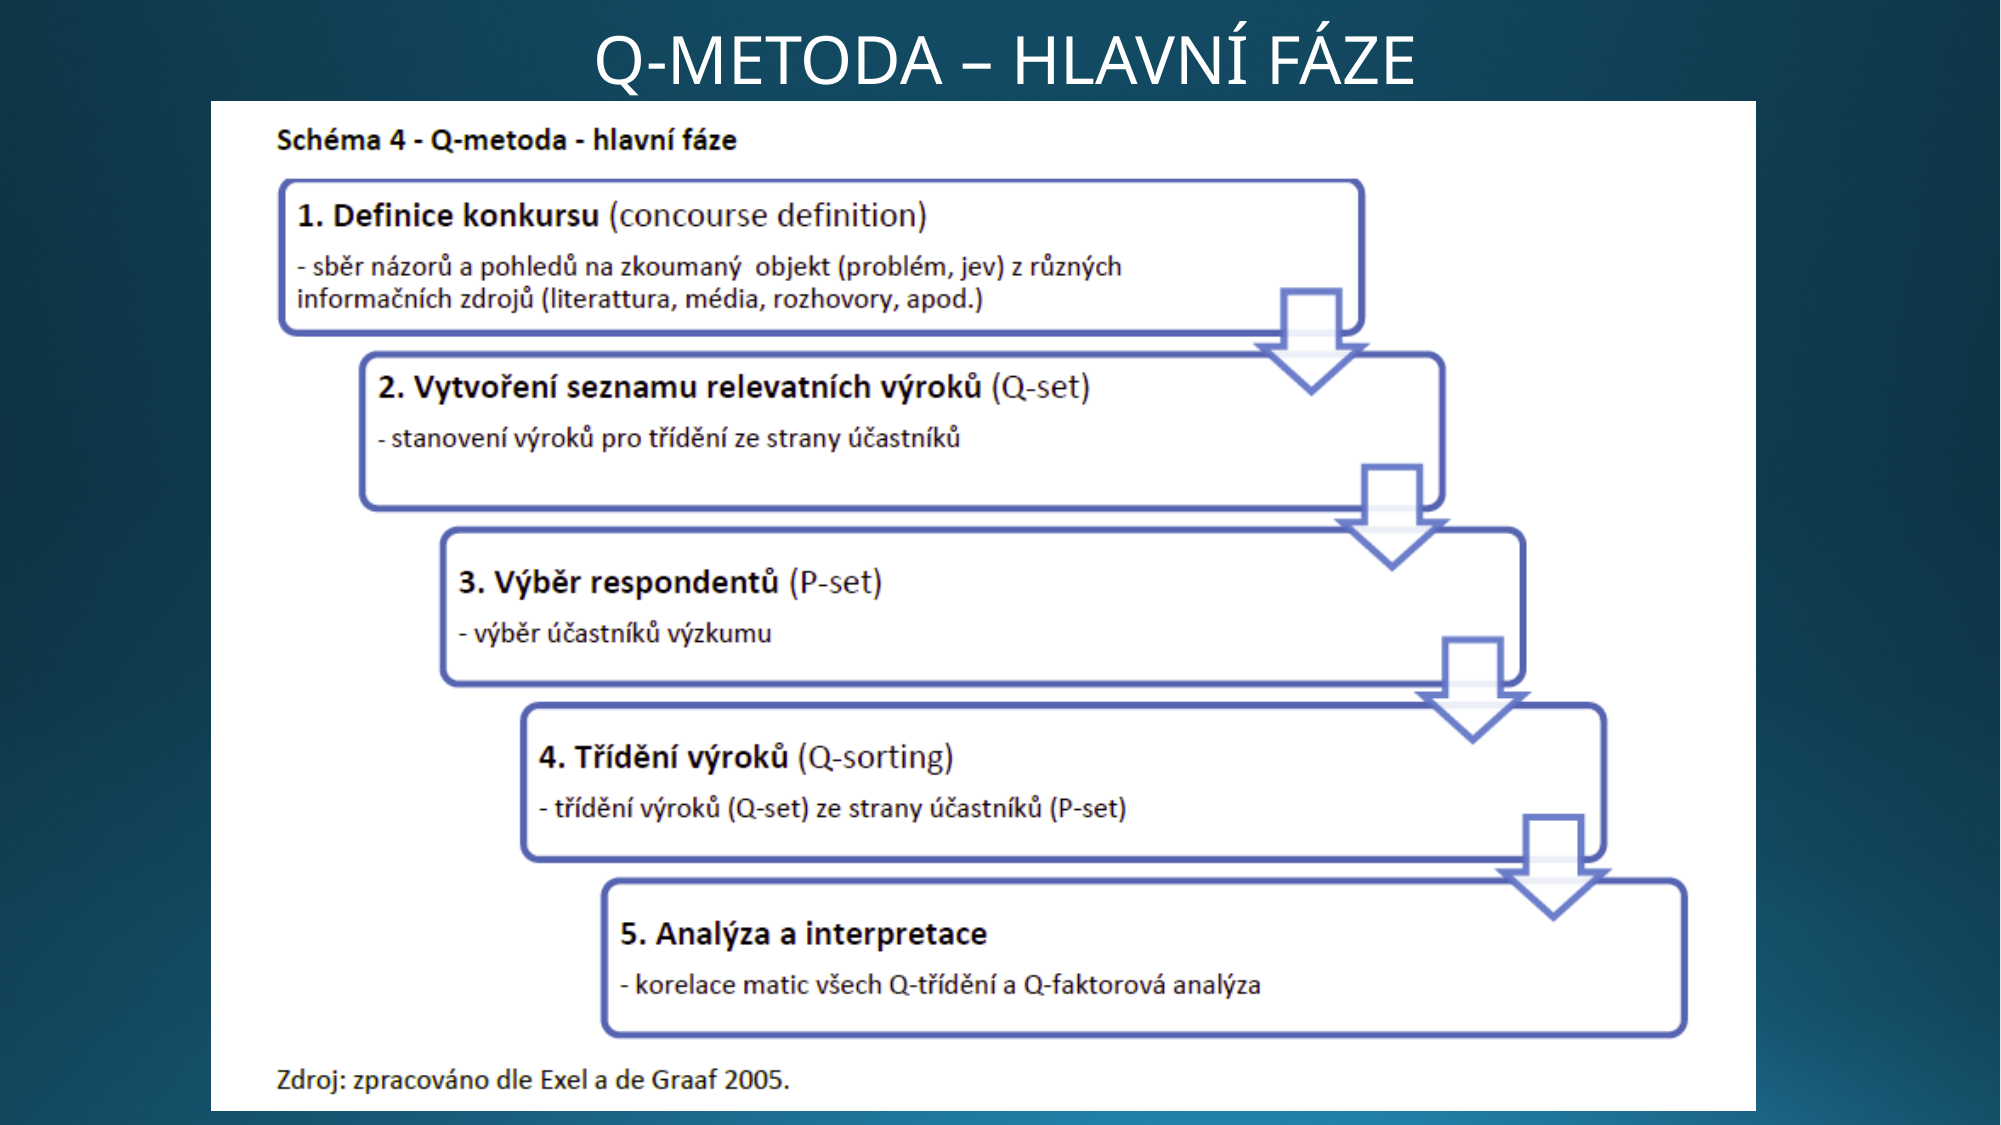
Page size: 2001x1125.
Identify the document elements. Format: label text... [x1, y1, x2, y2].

picture [0, 0, 2001, 1125]
title Q-METODA – HLAVNÍ FÁZE [255, 7, 1756, 101]
